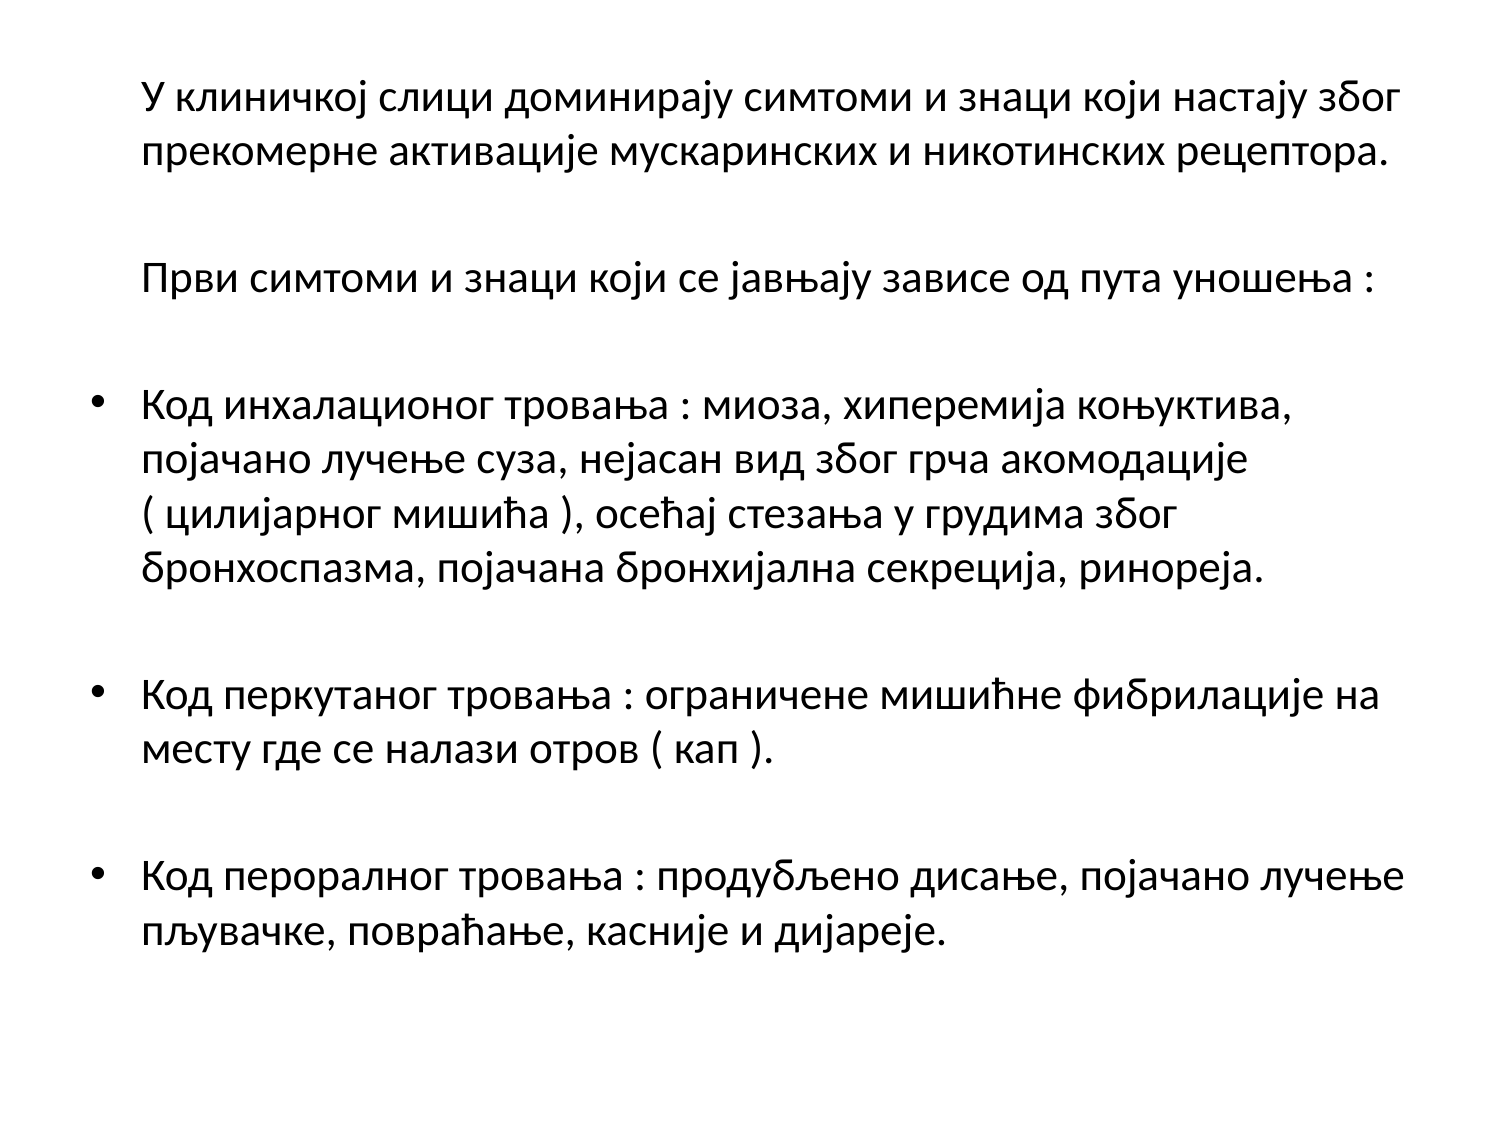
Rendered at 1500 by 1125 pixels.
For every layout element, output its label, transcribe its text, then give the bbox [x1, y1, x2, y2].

list У клиничкој слици доминирају симтоми и знаци који настају због прекомерне активације мускаринских и никотинских рецептора. Први симтоми и знаци који се јавњају зависе од пута уношења : Код инхалационог тровања : миоза, хиперемија коњуктива, појачано лучење суза, нејасан вид због грча акомодације ( цилијарног мишића ), осећај стезања у грудима због бронхоспазма, појачана бронхијална секреција, ринореја. Код перкутаног тровања : ограничене мишићне фибрилације на месту где се налази отров ( кап ). Код пероралног тровања : продубљено дисање, појачано лучење пљувачке, повраћање, касније и дијареје. [75, 58, 1425, 1035]
